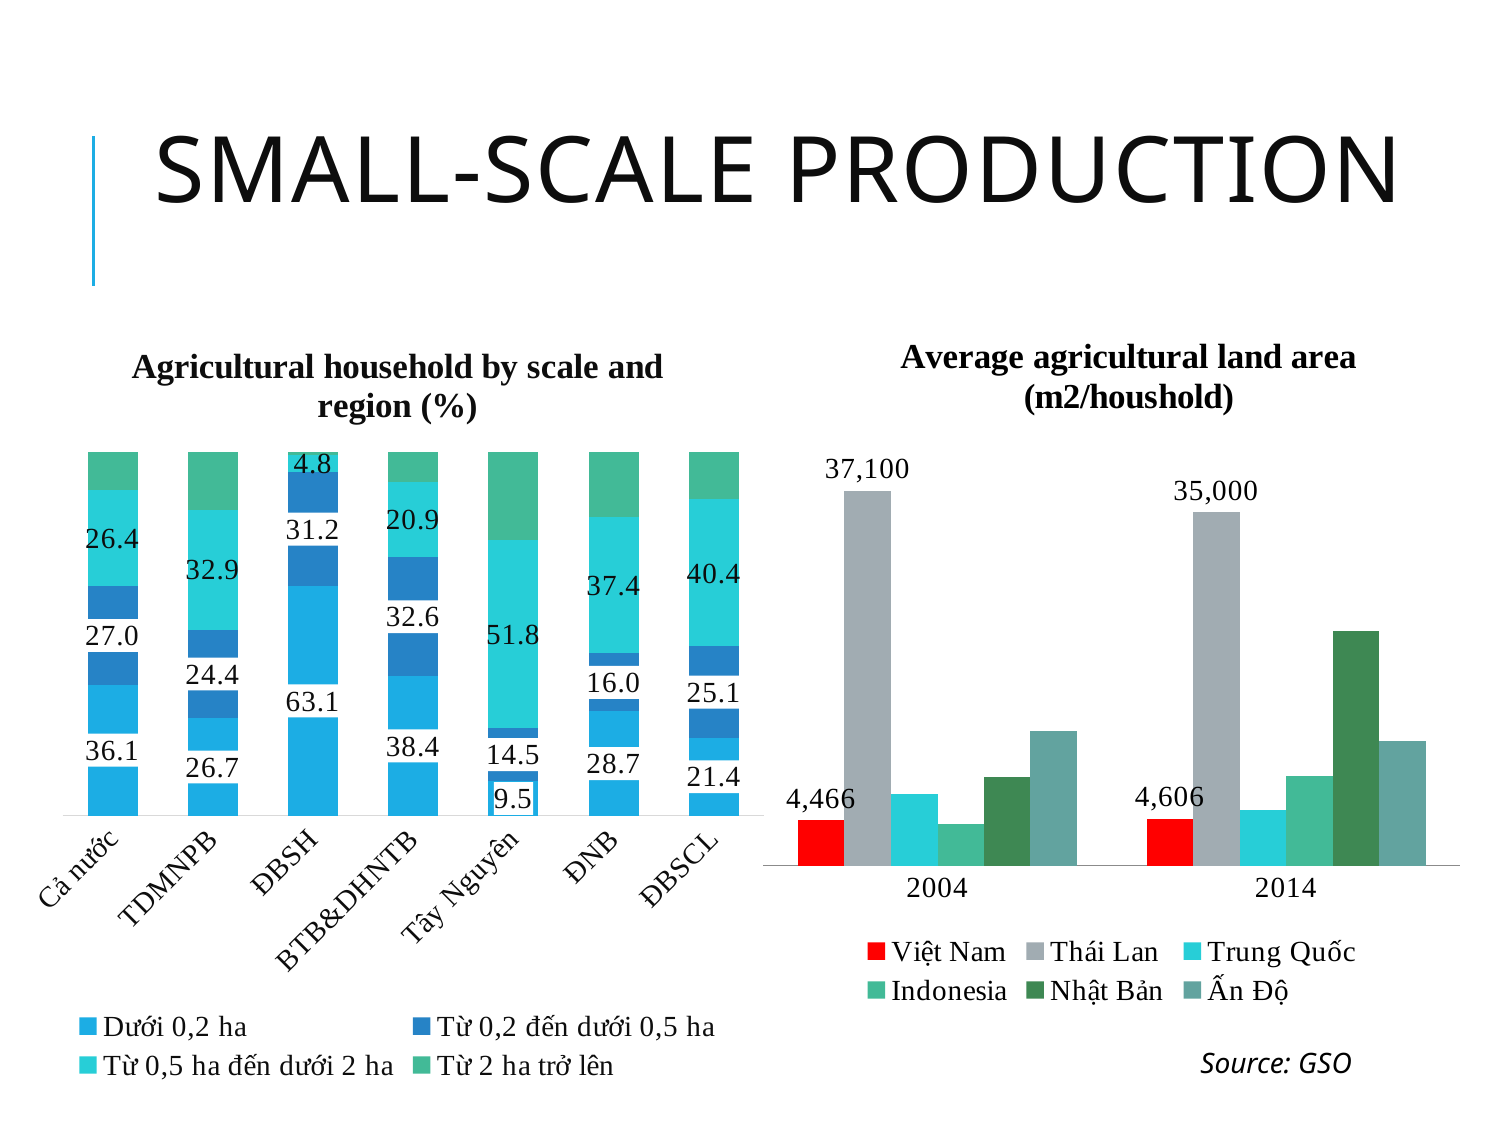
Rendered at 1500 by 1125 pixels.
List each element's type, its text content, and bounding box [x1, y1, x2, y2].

chart [14, 313, 1476, 1088]
title Small-scale production [137, 75, 1422, 278]
text_box Source: GSO [1113, 1038, 1439, 1087]
